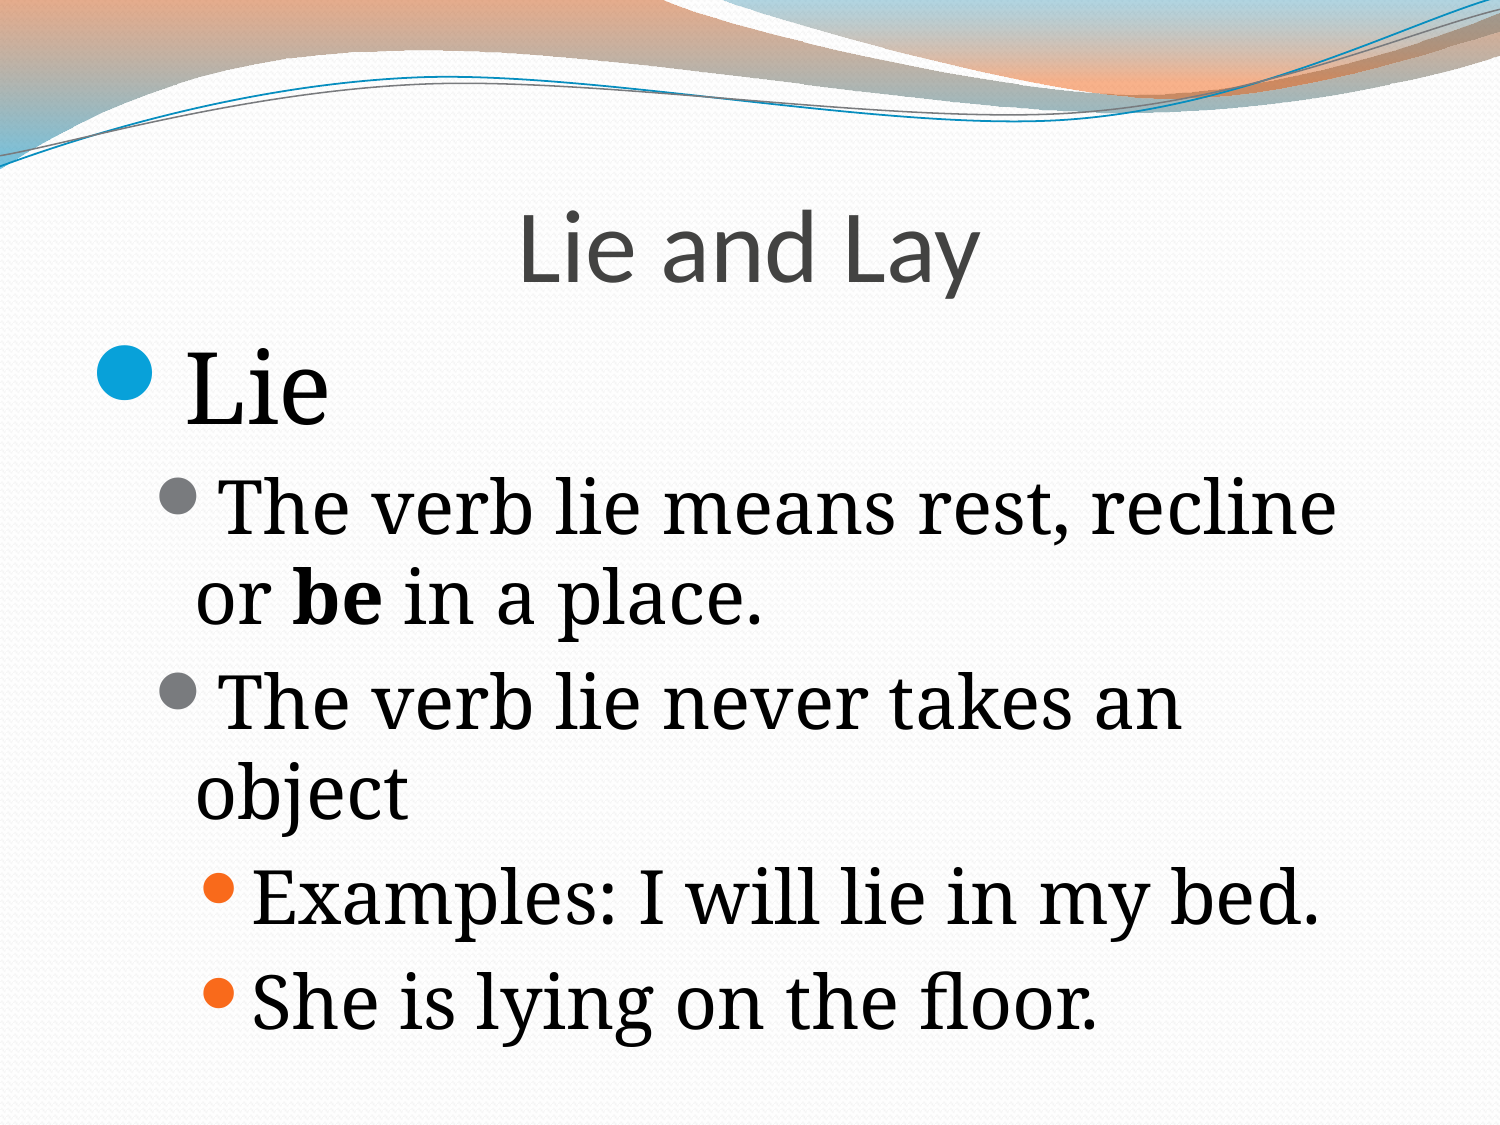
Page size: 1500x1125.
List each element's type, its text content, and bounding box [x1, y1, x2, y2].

title Lie and Lay [75, 115, 1425, 303]
list Lie The verb lie means rest, recline or be in a place. The verb lie never takes an object Examples: I will lie in my bed. She is lying on the floor. [75, 317, 1425, 1038]
